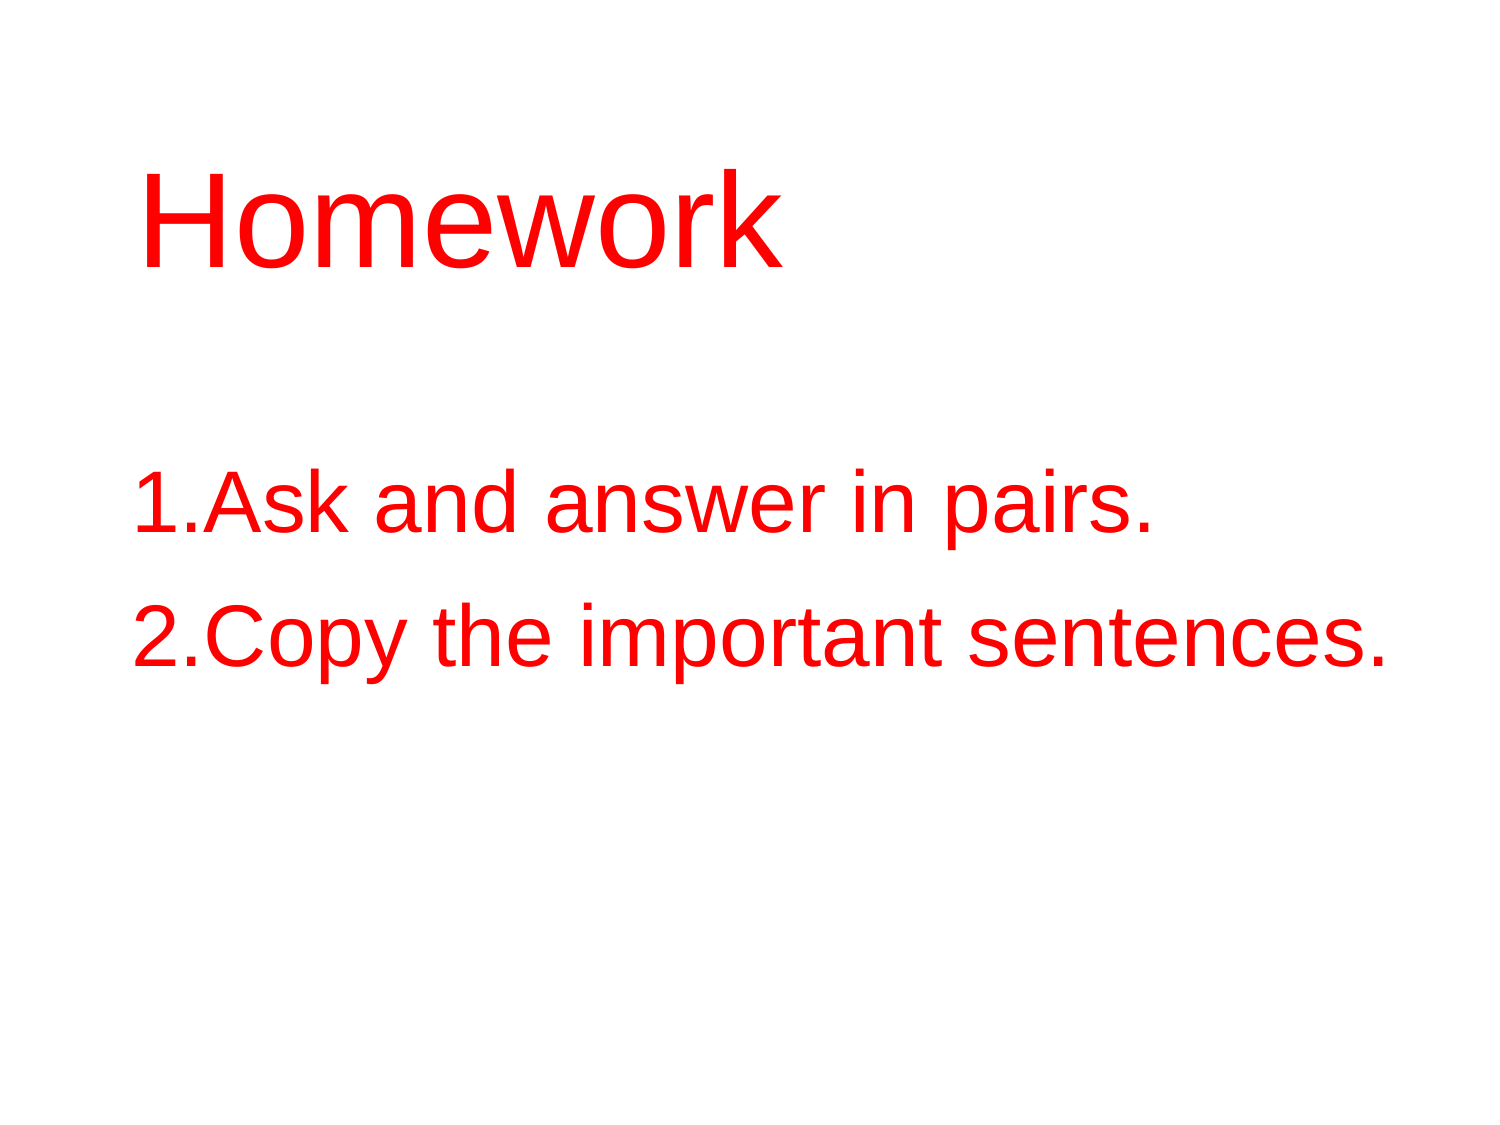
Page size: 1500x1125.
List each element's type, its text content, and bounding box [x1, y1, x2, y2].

text_box Ask and answer in pairs. Copy the important sentences. [123, 302, 1500, 691]
text_box Homework [128, 155, 860, 301]
